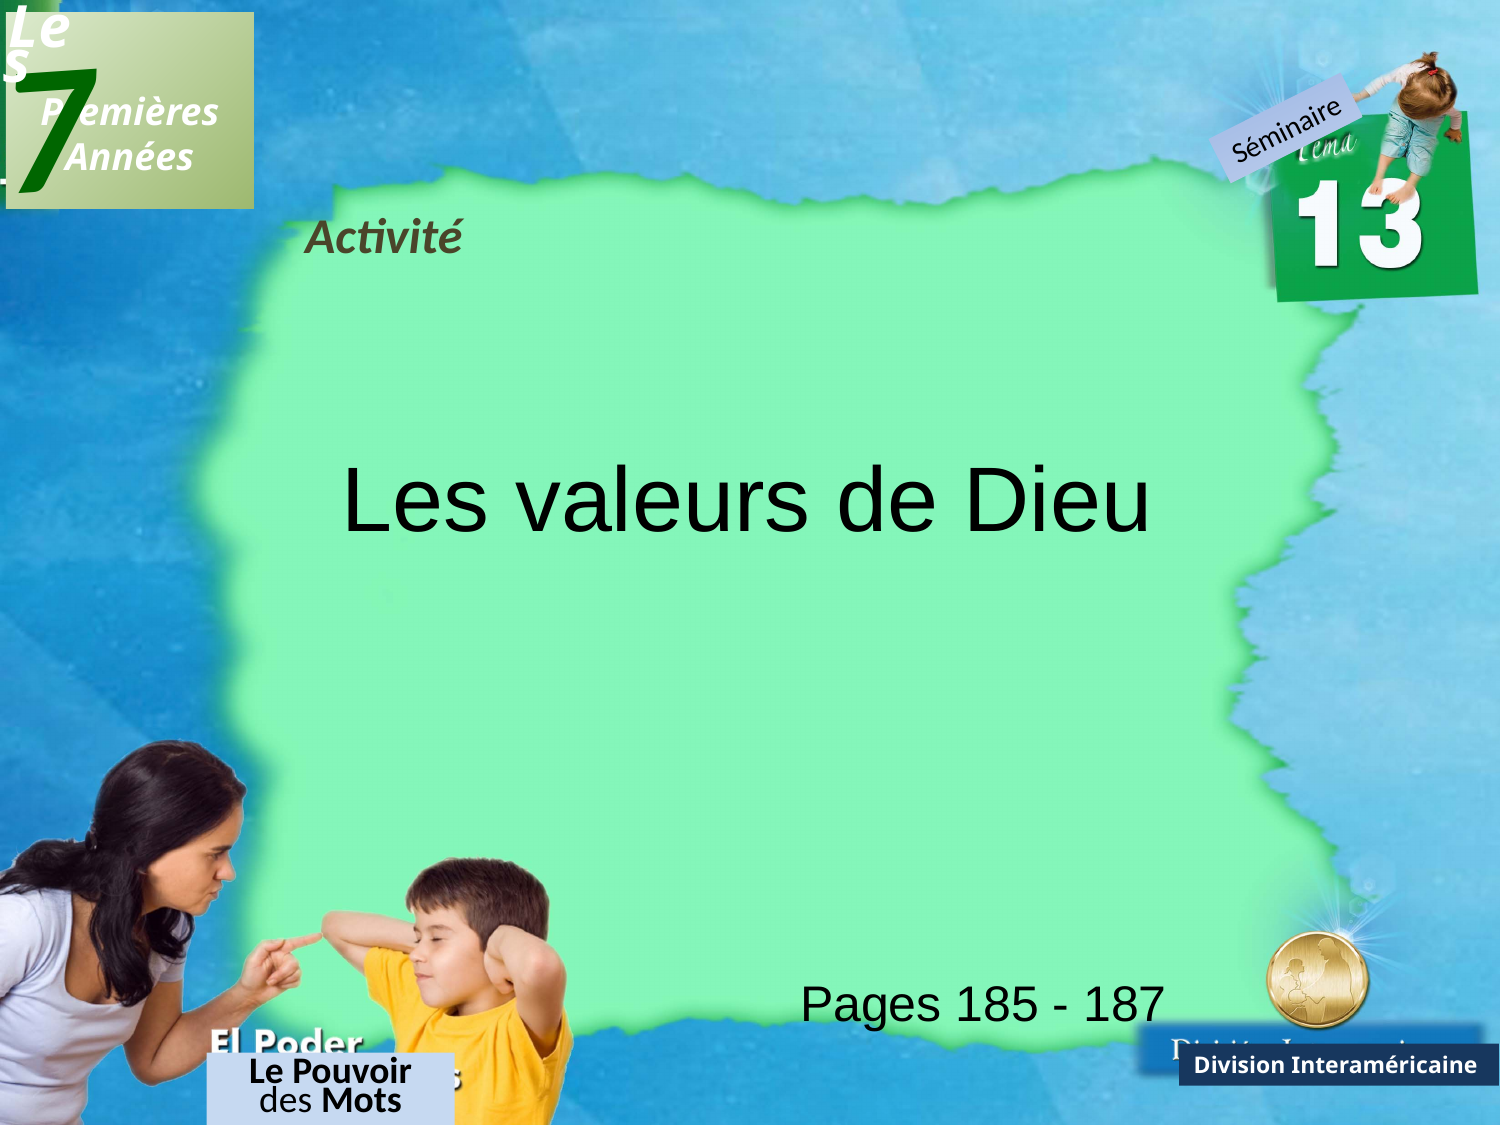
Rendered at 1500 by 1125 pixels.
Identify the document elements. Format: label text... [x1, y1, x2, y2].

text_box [0, 0, 255, 239]
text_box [265, 195, 1234, 1040]
text_box Le Pouvoir des Mots [206, 1052, 455, 1125]
picture [0, 0, 1500, 1125]
text_box Division Interaméricaine [1179, 1043, 1499, 1086]
text_box Séminaire [1208, 72, 1363, 184]
